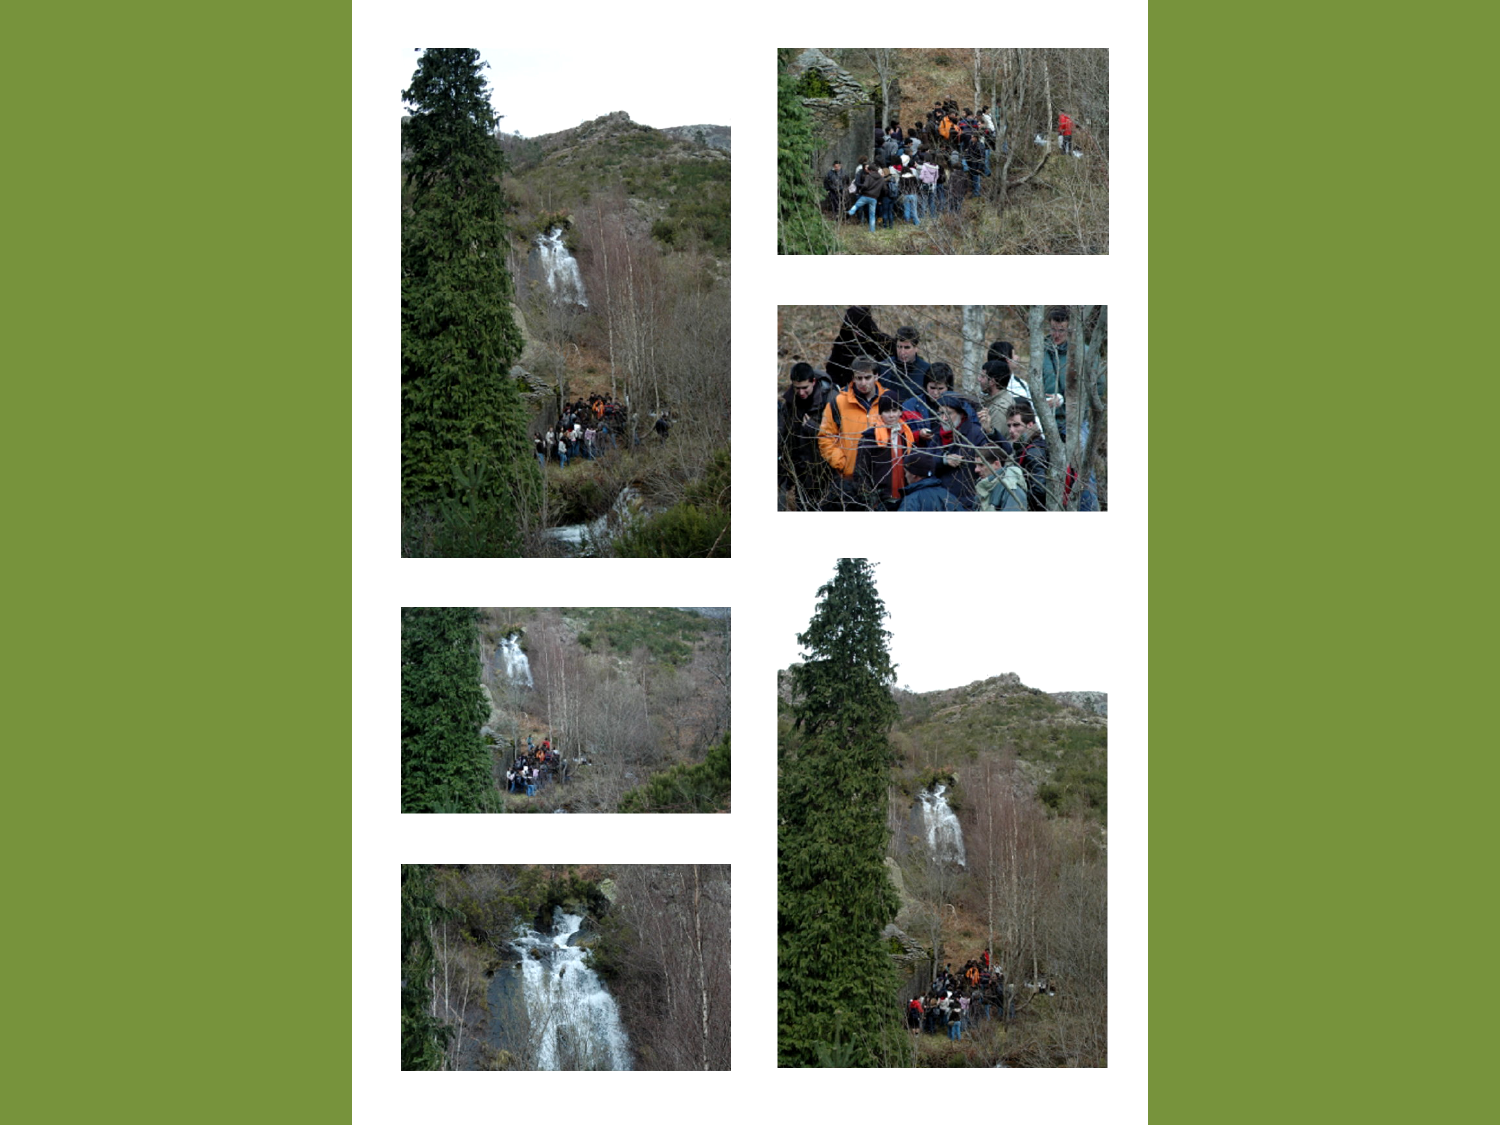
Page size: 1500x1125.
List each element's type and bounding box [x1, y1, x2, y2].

picture [352, 0, 1148, 1125]
